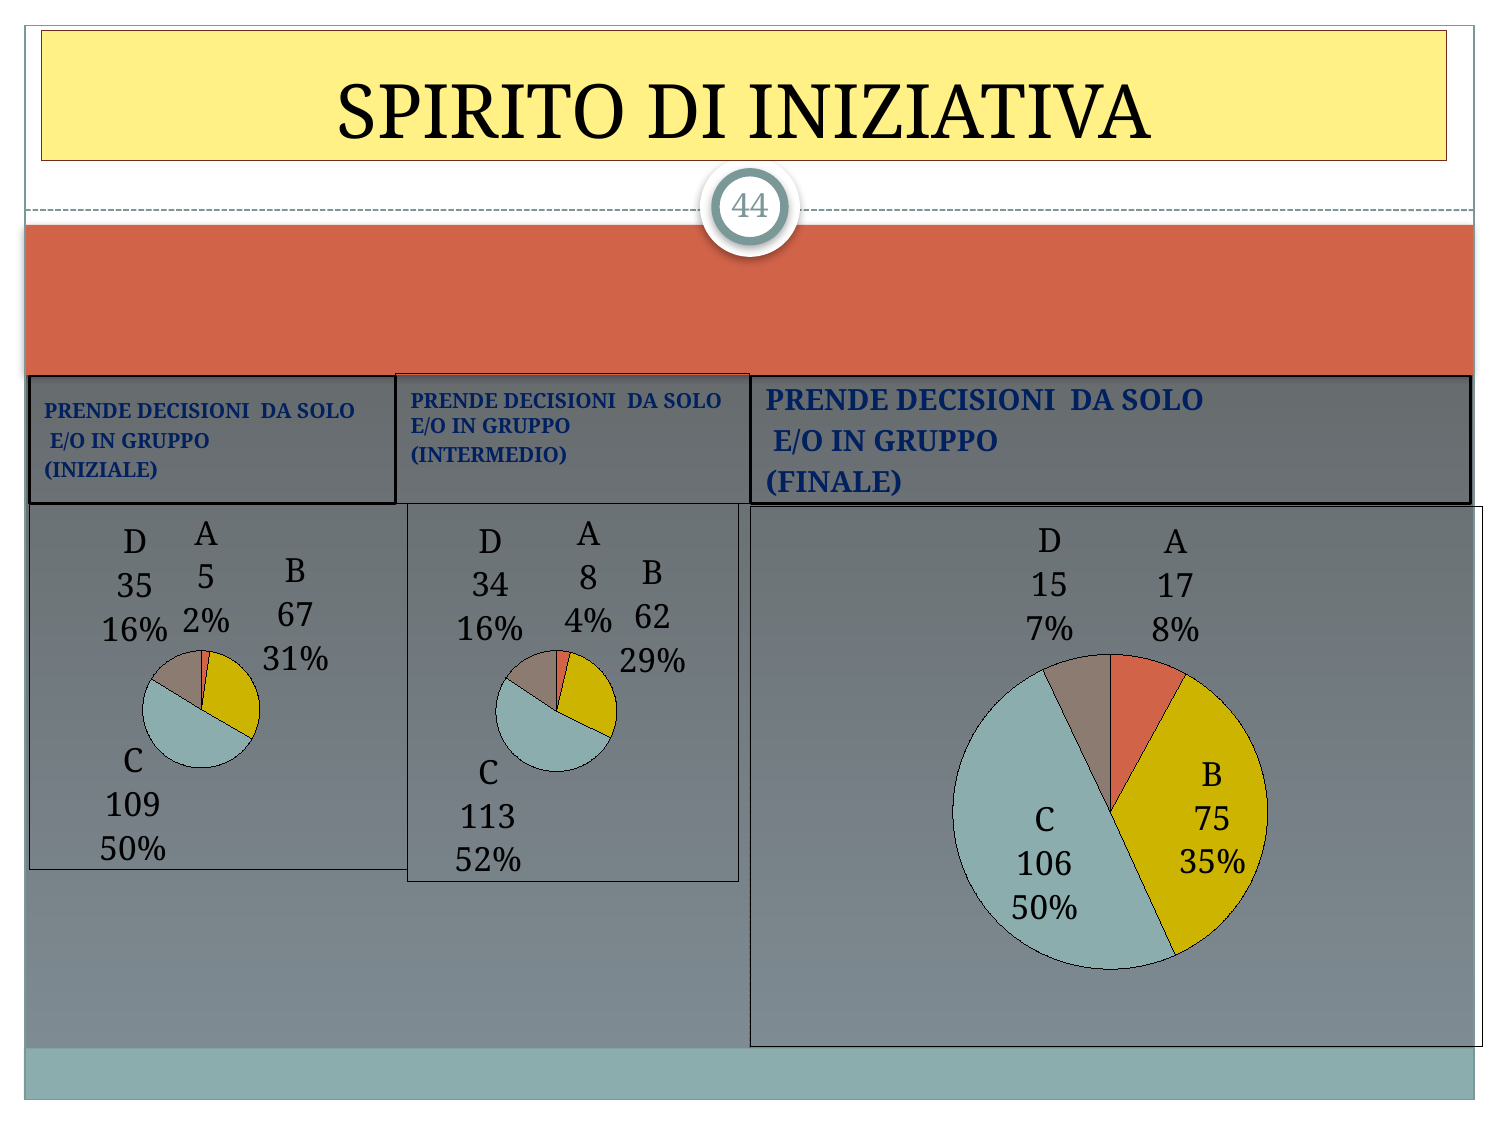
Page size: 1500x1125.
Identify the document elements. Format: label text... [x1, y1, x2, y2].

list PRENDE DECISIONI DA SOLO E/O IN GRUPPO (FINALE) [750, 375, 1472, 504]
chart [29, 503, 739, 882]
list PRENDE DECISIONI DA SOLO E/O IN GRUPPO (INIZIALE) [28, 375, 395, 502]
slide_number 44 [712, 171, 788, 244]
title SPIRITO DI INIZIATIVA [41, 30, 1447, 161]
chart [749, 506, 1483, 1047]
text_box PRENDE DECISIONI DA SOLO E/O IN GRUPPO (INTERMEDIO) [395, 373, 750, 504]
